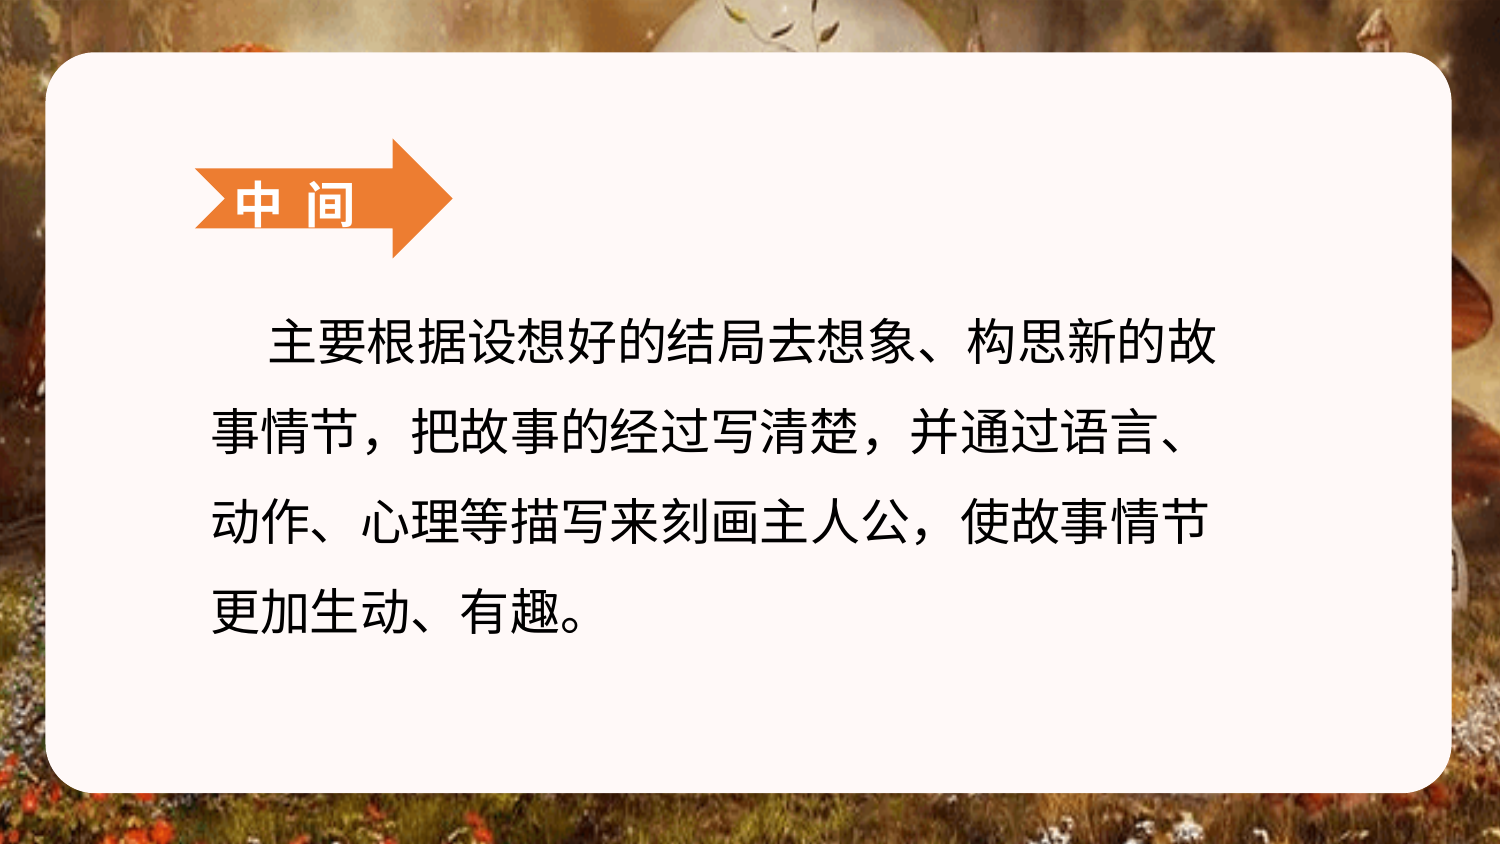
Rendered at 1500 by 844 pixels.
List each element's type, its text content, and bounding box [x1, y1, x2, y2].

text_box [391, 135, 405, 149]
text_box 中 间 [204, 149, 417, 240]
picture [0, 0, 1500, 844]
text_box [192, 167, 204, 180]
text_box [417, 161, 455, 236]
text_box [391, 240, 413, 261]
text_box [192, 217, 204, 230]
text_box 主要根据设想好的结局去想象、构思新的故事情节，把故事的经过写清楚，并通过语言、动作、心理等描写来刻画主人公，使故事情节更加生动、有趣。 [198, 275, 1239, 647]
